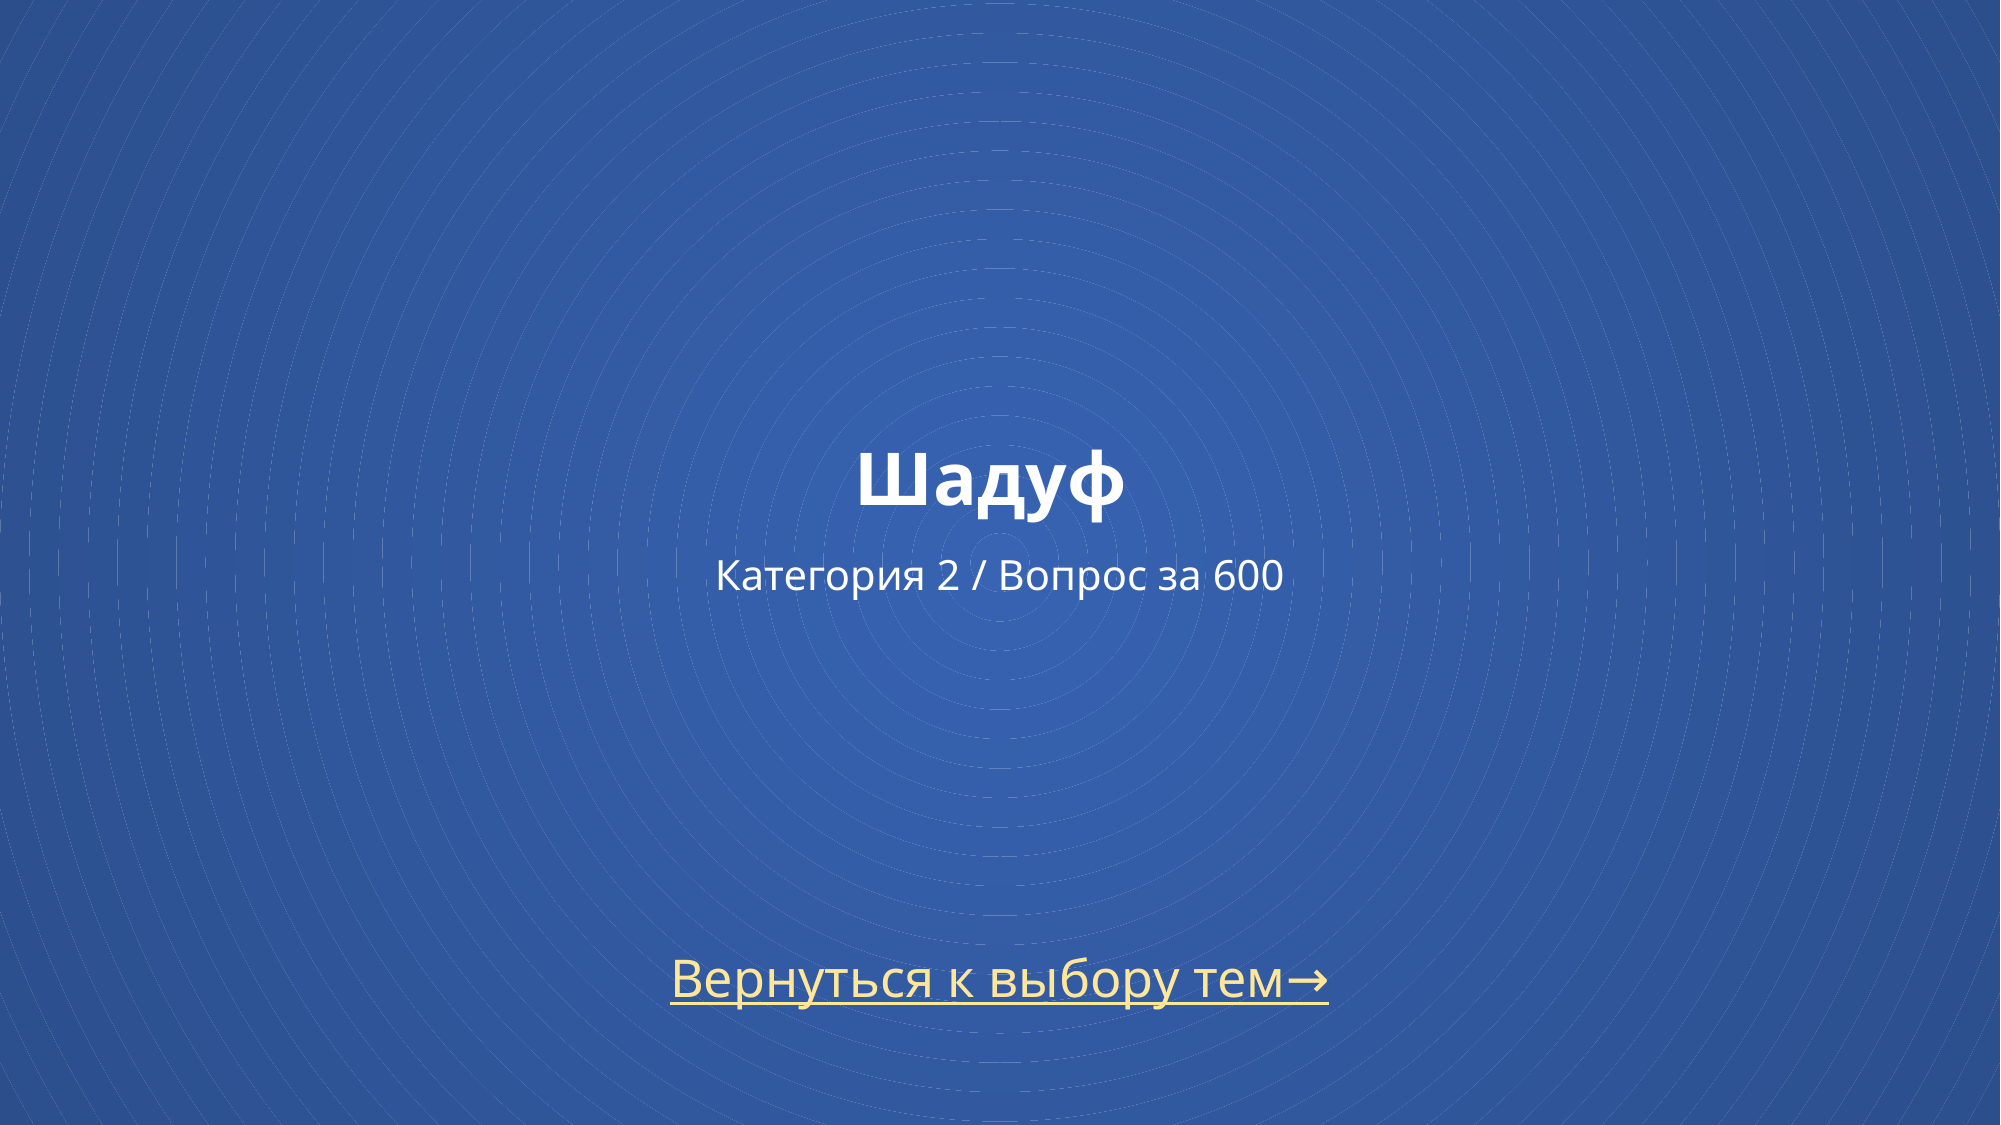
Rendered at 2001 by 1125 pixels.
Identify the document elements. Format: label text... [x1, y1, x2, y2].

text_box Вернуться к выбору тем→ [655, 938, 1345, 1016]
title Шадуф Категория 2 / Вопрос за 600 [117, 396, 1883, 646]
